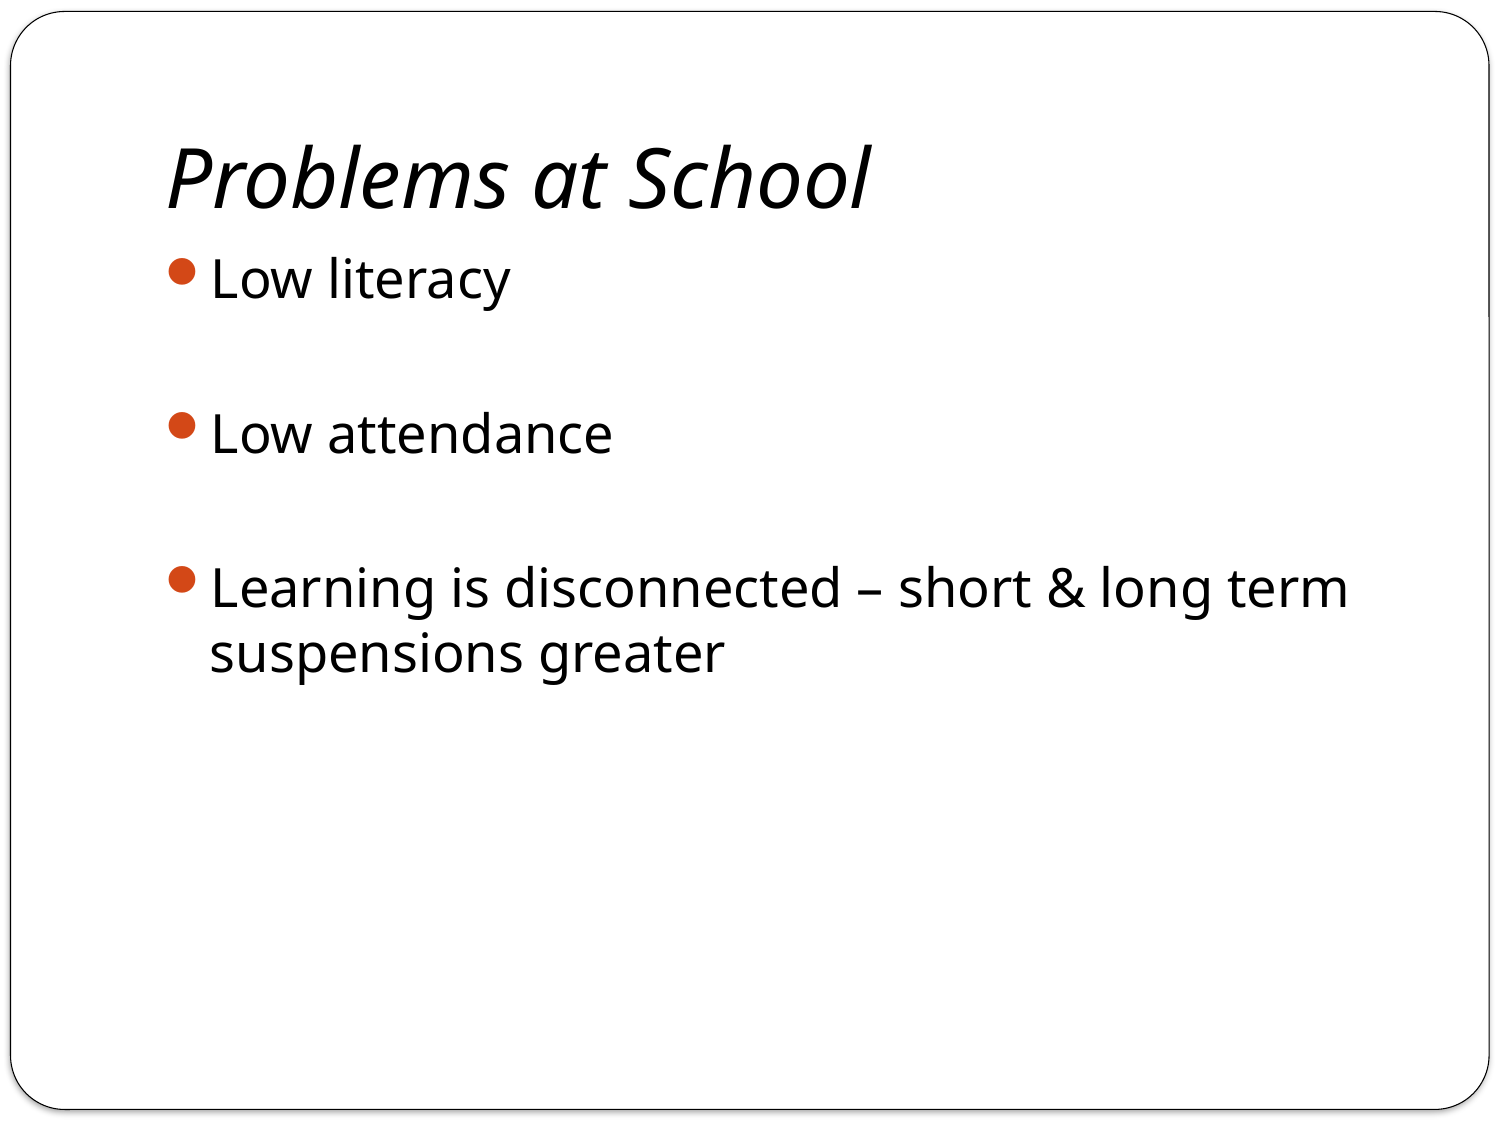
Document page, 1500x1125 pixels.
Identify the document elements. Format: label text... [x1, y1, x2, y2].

title Problems at School [150, 45, 1425, 233]
list Low literacy Low attendance Learning is disconnected – short & long term suspensions greater [150, 237, 1425, 988]
